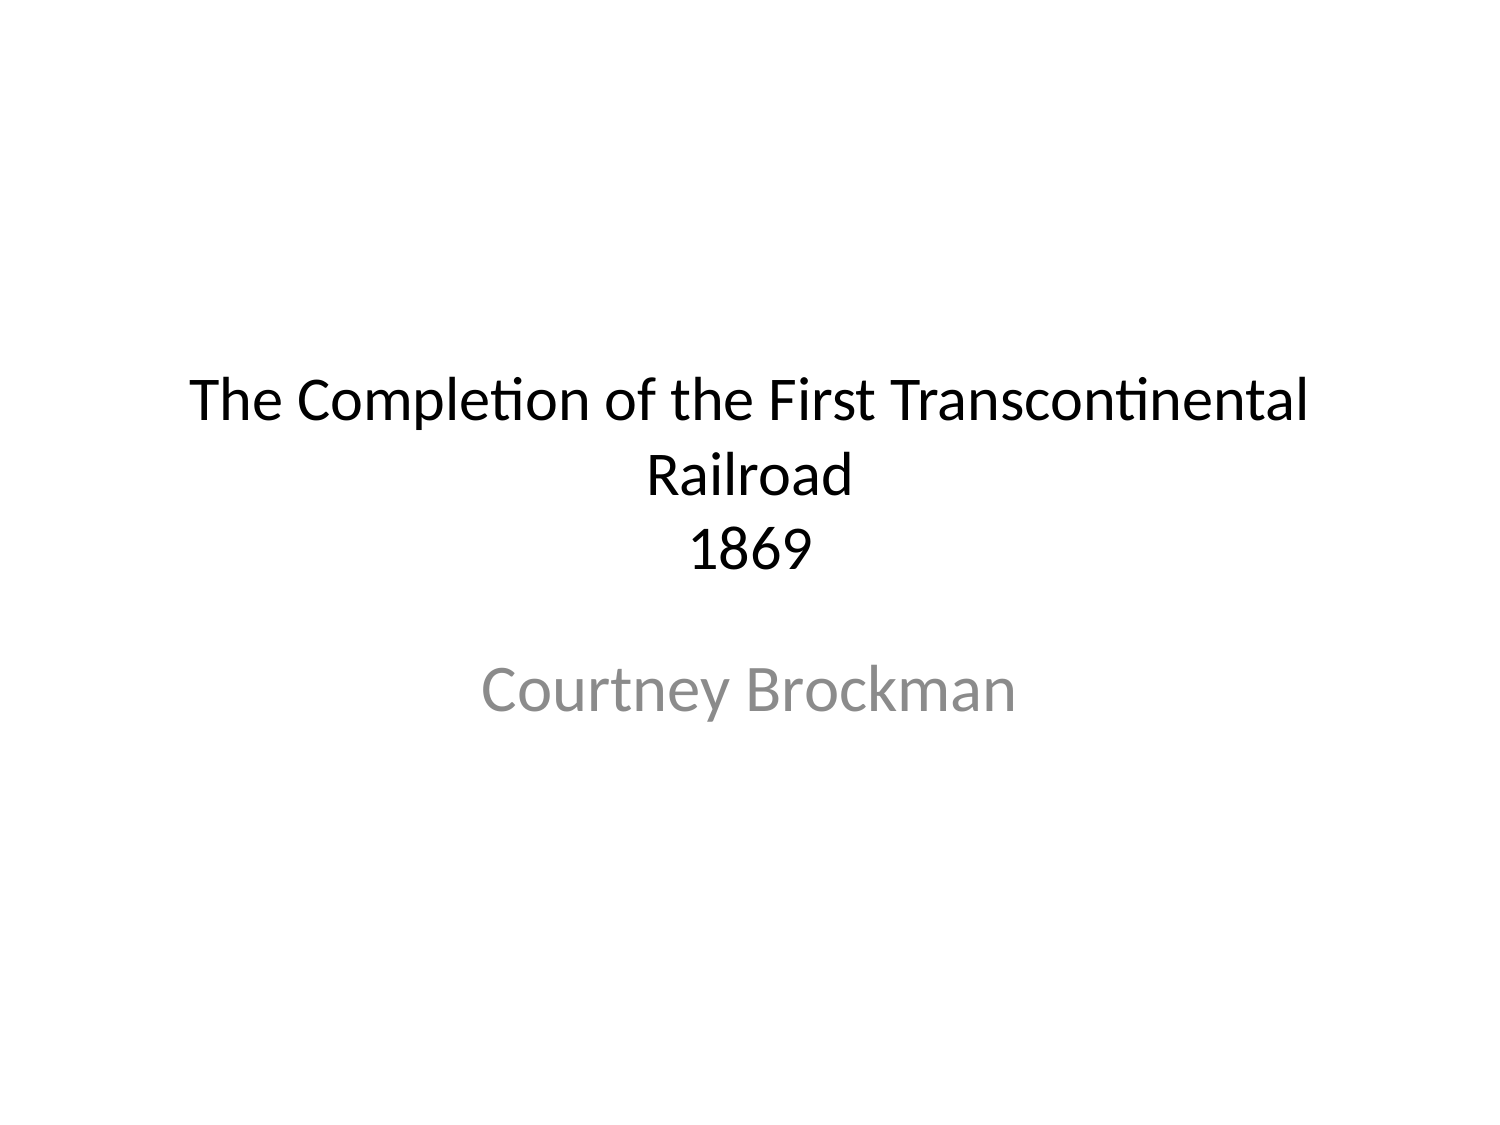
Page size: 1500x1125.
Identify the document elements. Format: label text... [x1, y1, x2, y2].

title The Completion of the First Transcontinental Railroad 1869 [112, 349, 1388, 591]
subtitle Courtney Brockman [225, 637, 1275, 925]
